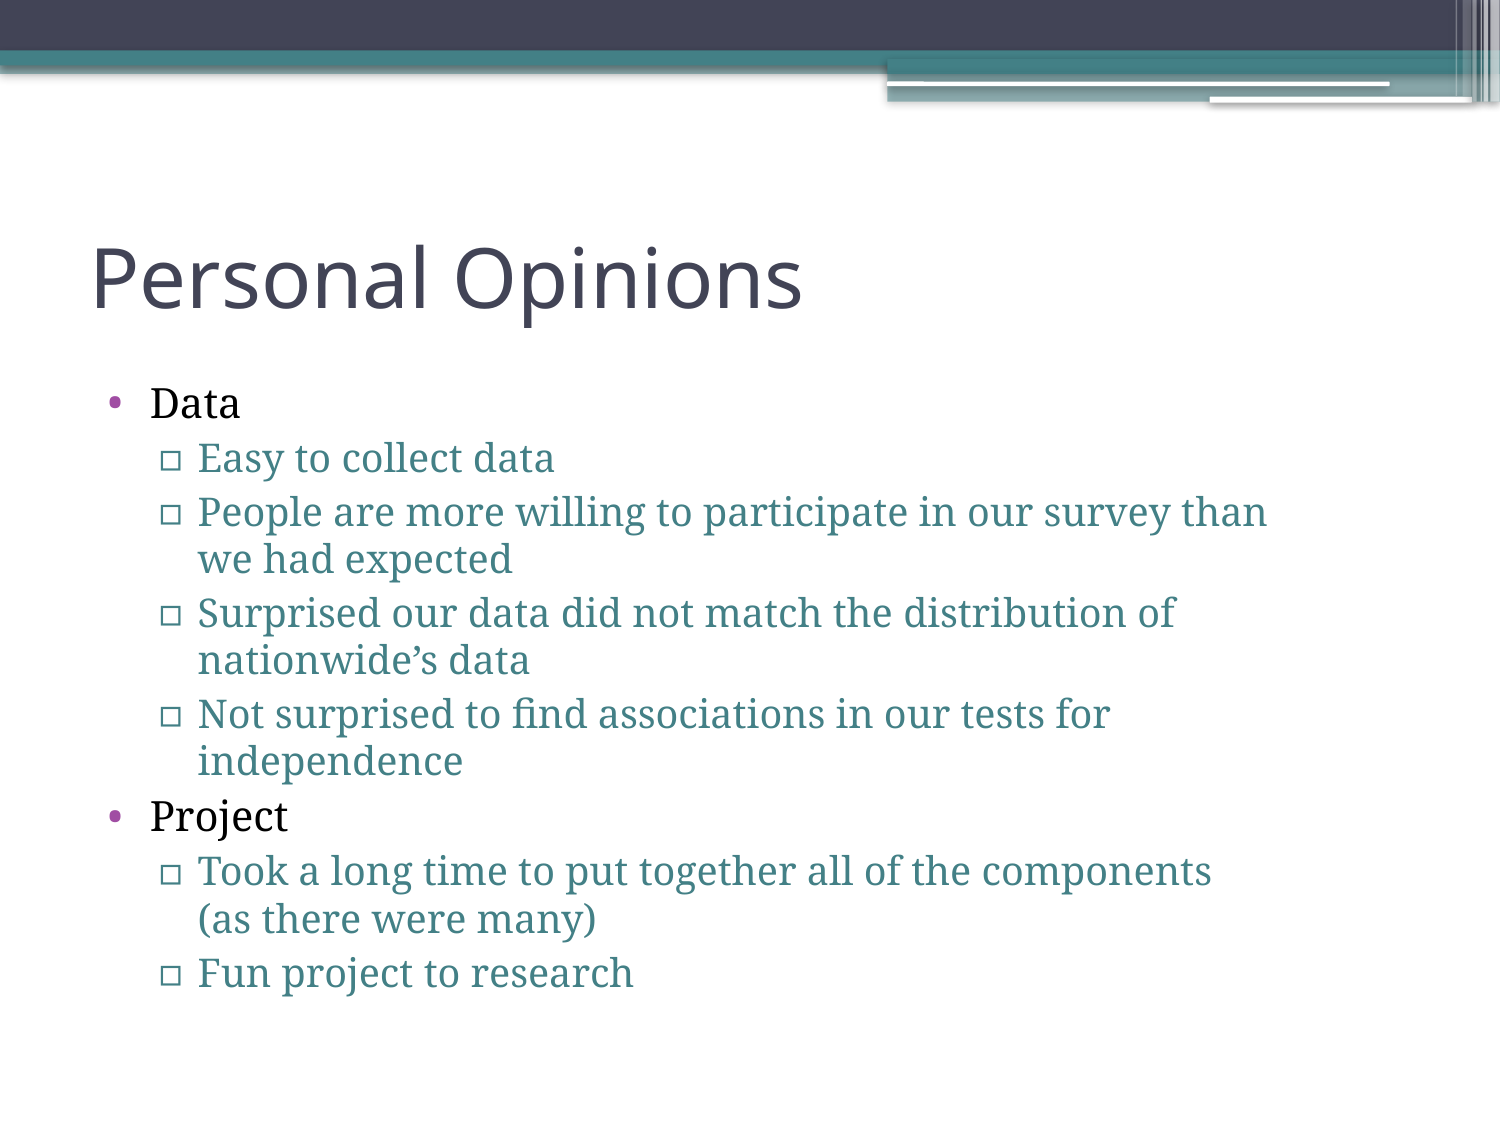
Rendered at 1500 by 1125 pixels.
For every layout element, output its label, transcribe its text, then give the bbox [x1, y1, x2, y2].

title Personal Opinions [75, 187, 1425, 363]
list Data Easy to collect data People are more willing to participate in our survey than we had expected Surprised our data did not match the distribution of nationwide’s data Not surprised to find associations in our tests for independence Project Took a long time to put together all of the components (as there were many) Fun project to research [75, 368, 1288, 1112]
